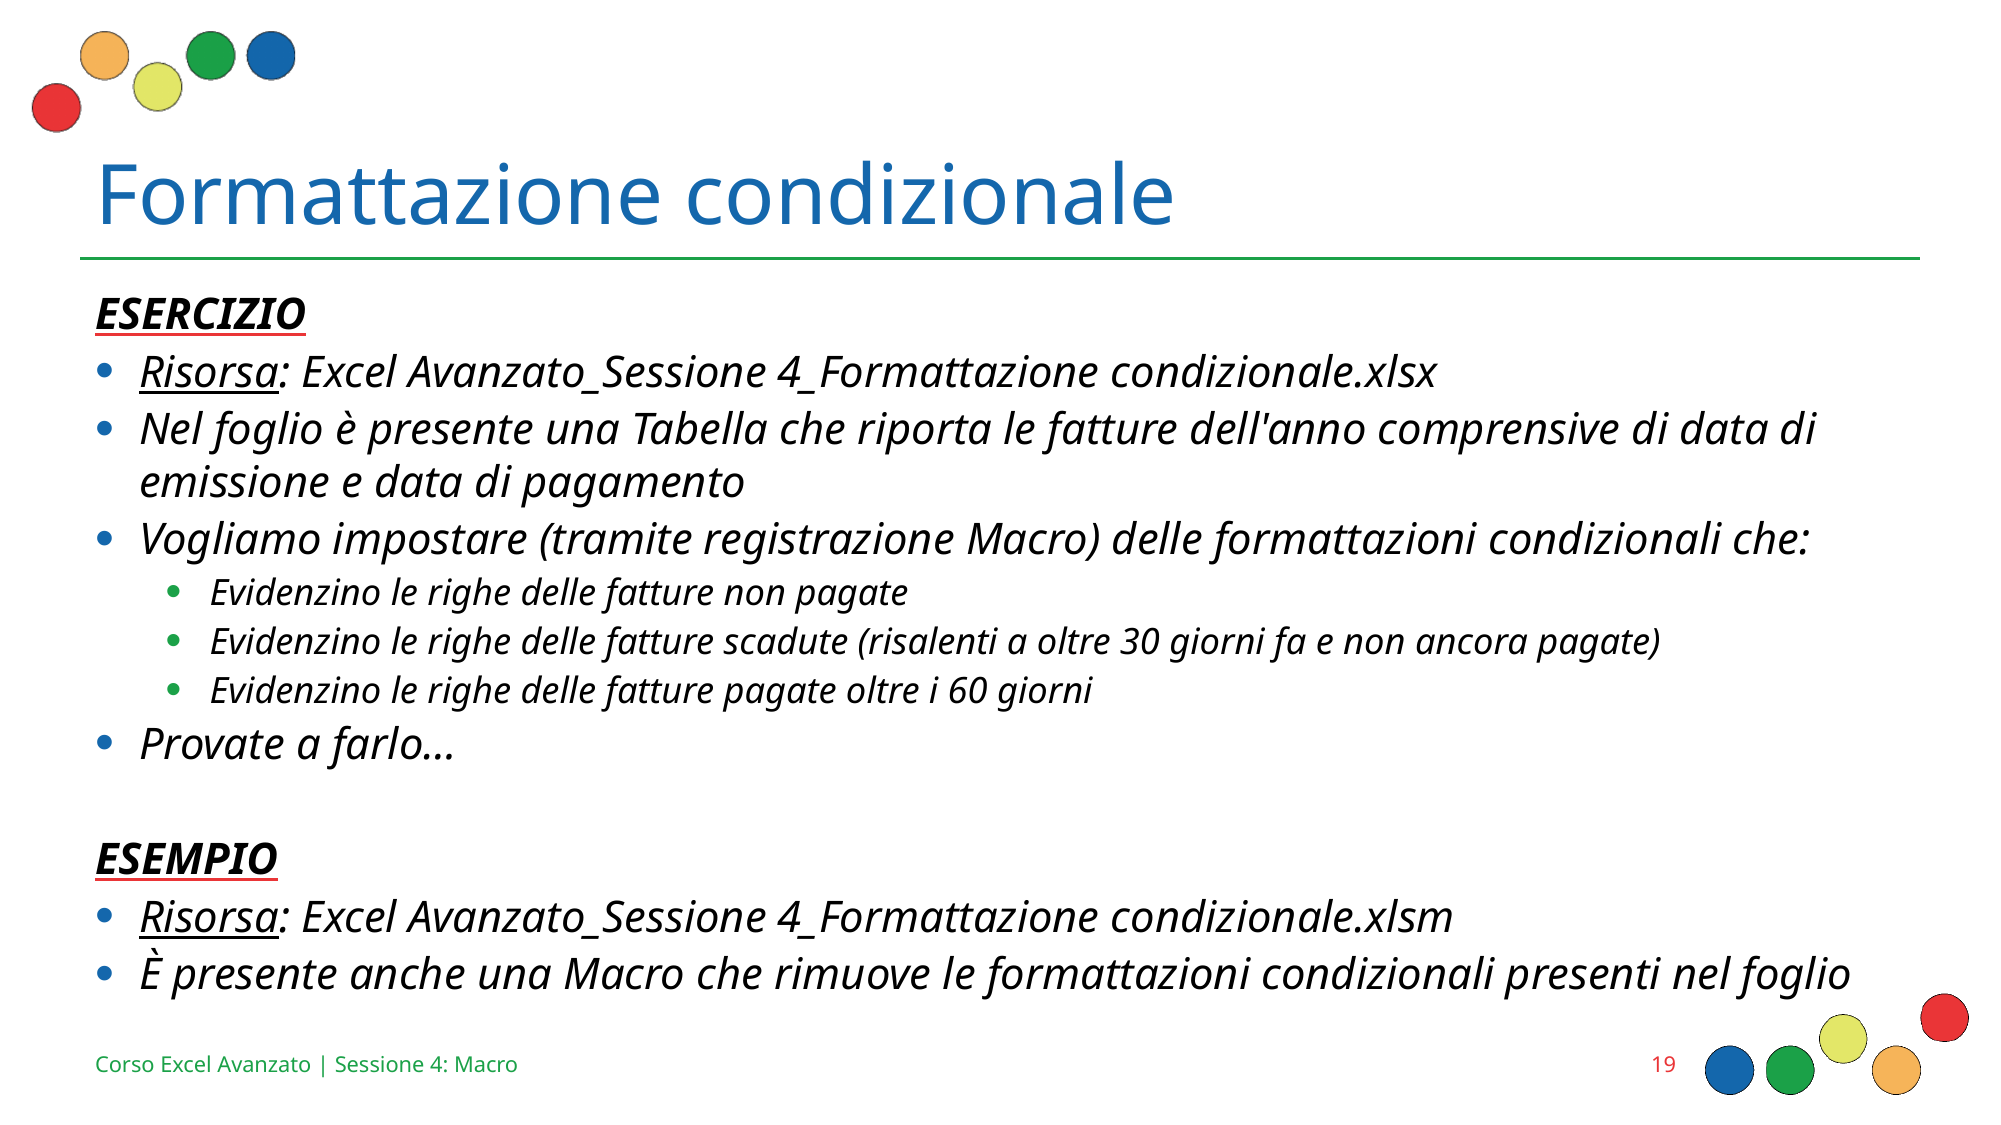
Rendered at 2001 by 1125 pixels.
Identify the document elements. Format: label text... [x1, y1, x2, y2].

title Formattazione condizionale [80, 123, 1920, 259]
slide_number 19 [1583, 1035, 1692, 1096]
picture [1704, 990, 1971, 1096]
list ESERCIZIO Risorsa: Excel Avanzato_Sessione 4_Formattazione condizionale.xlsx Nel foglio è presente una Tabella che riporta le fatture dell'anno comprensive di data di emissione e data di pagamento Vogliamo impostare (tramite registrazione Macro) delle formattazioni condizionali che: Evidenzino le righe delle fatture non pagate Evidenzino le righe delle fatture scadute (risalenti a oltre 30 giorni fa e non ancora pagate) Evidenzino le righe delle fatture pagate oltre i 60 giorni Provate a farlo… ESEMPIO Risorsa: Excel Avanzato_Sessione 4_Formattazione condizionale.xlsm È presente anche una Macro che rimuove le formattazioni condizionali presenti nel foglio [80, 278, 1920, 1011]
footer Corso Excel Avanzato | Sessione 4: Macro [80, 1035, 1571, 1096]
picture [29, 30, 295, 135]
